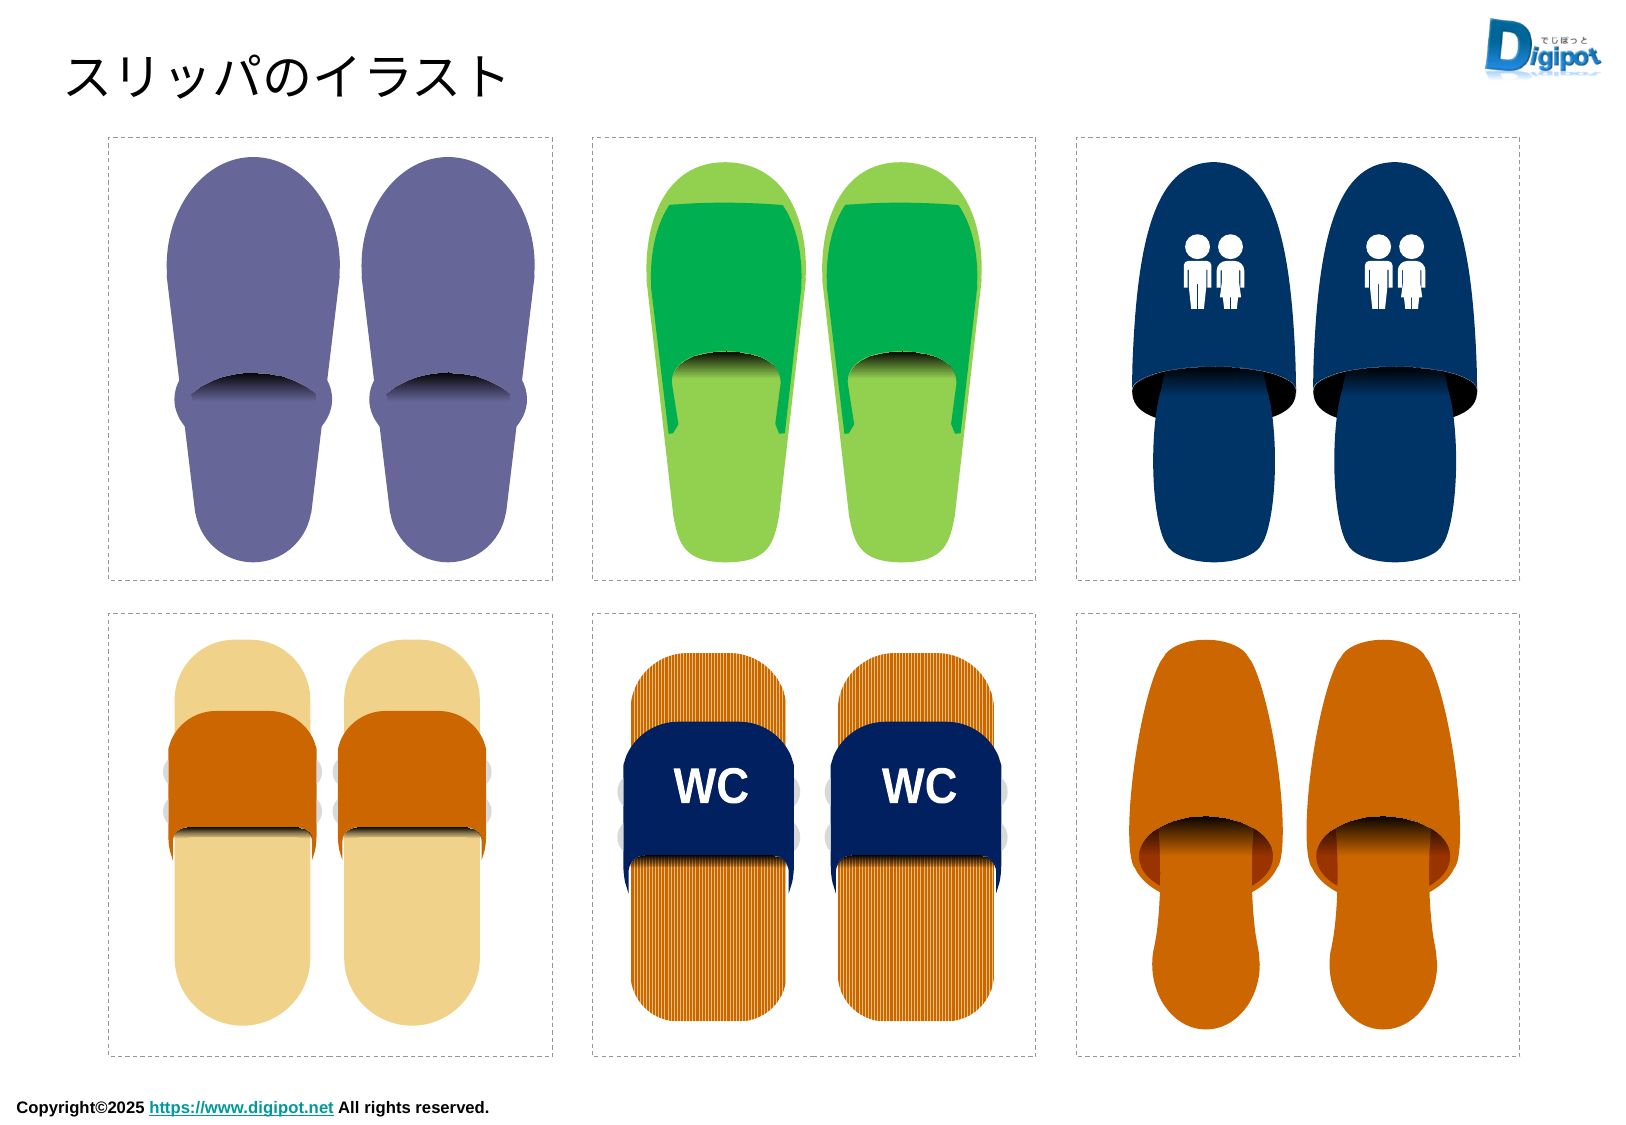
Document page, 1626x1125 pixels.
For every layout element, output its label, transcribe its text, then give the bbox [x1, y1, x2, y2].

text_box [1131, 161, 1478, 563]
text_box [166, 156, 535, 563]
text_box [617, 652, 1008, 1022]
picture [1485, 18, 1602, 82]
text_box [646, 161, 983, 563]
text_box スリッパのイラスト [48, 38, 527, 113]
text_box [1128, 639, 1461, 1030]
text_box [162, 639, 492, 1026]
